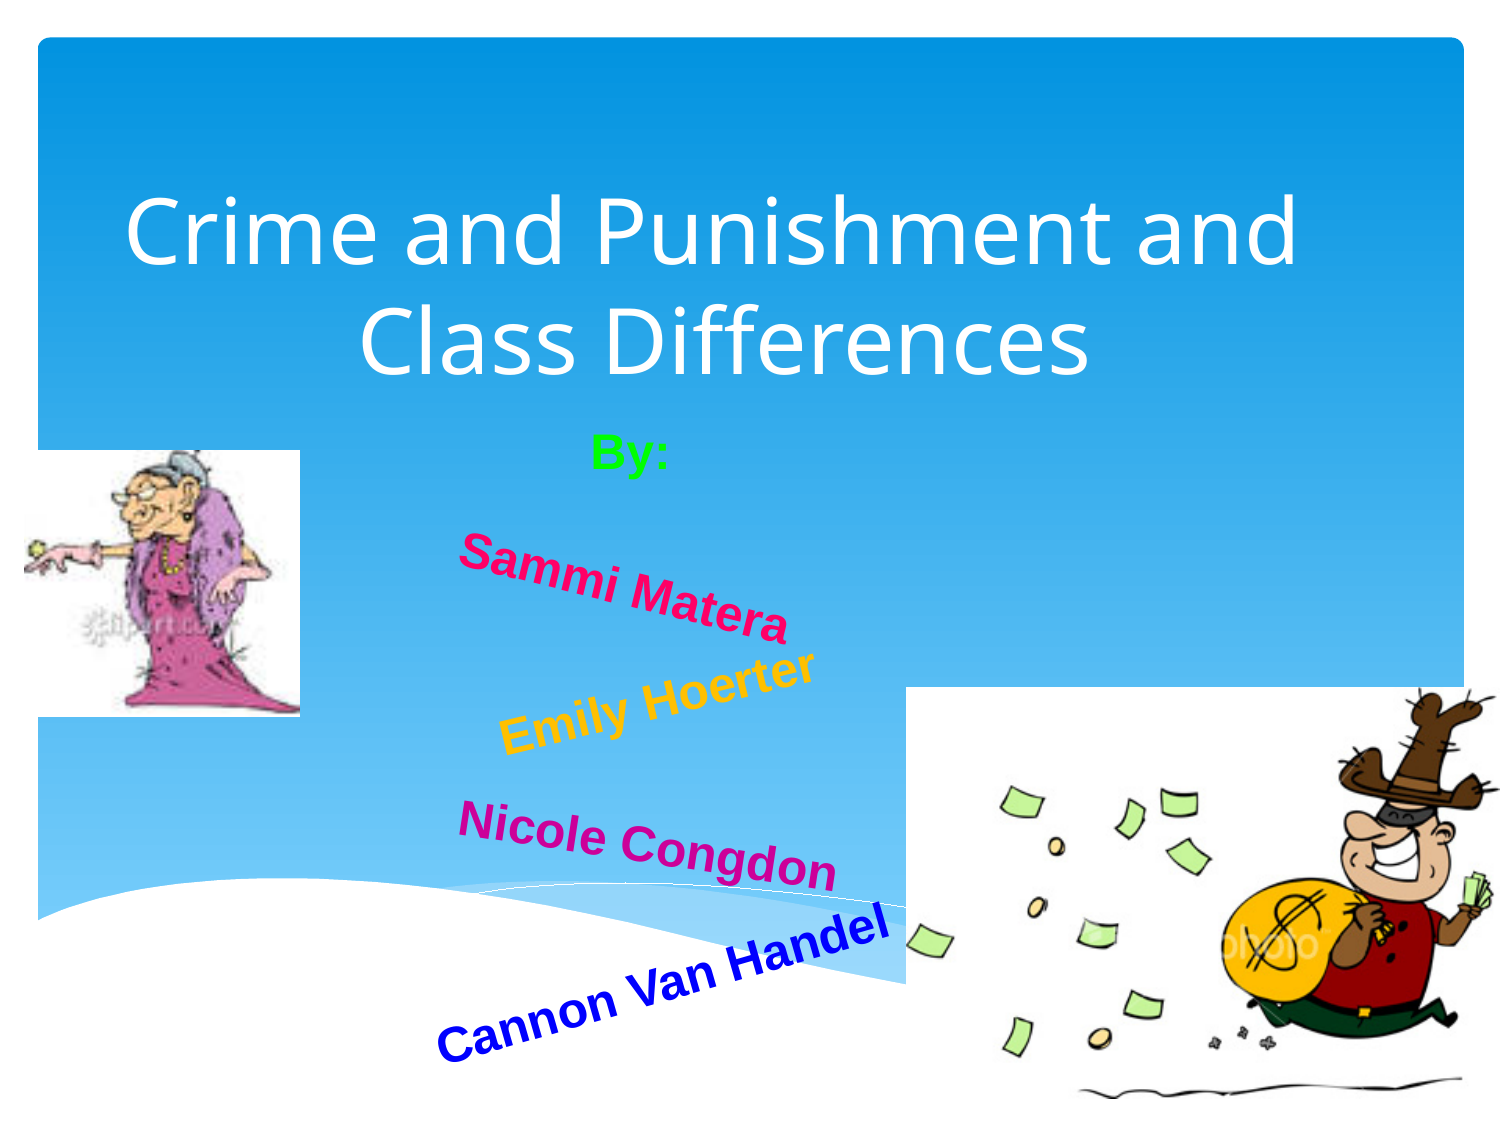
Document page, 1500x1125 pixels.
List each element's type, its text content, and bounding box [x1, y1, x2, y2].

text_box Cannon Van Handel [412, 875, 900, 1087]
text_box Sammi Matera [437, 505, 942, 692]
text_box Emily Hoerter [476, 619, 839, 777]
title Crime and Punishment and Class Differences [75, 108, 1350, 400]
text_box By: [575, 412, 700, 488]
text_box Nicole Congdon [439, 775, 859, 904]
picture [24, 450, 301, 718]
picture [905, 687, 1500, 1099]
